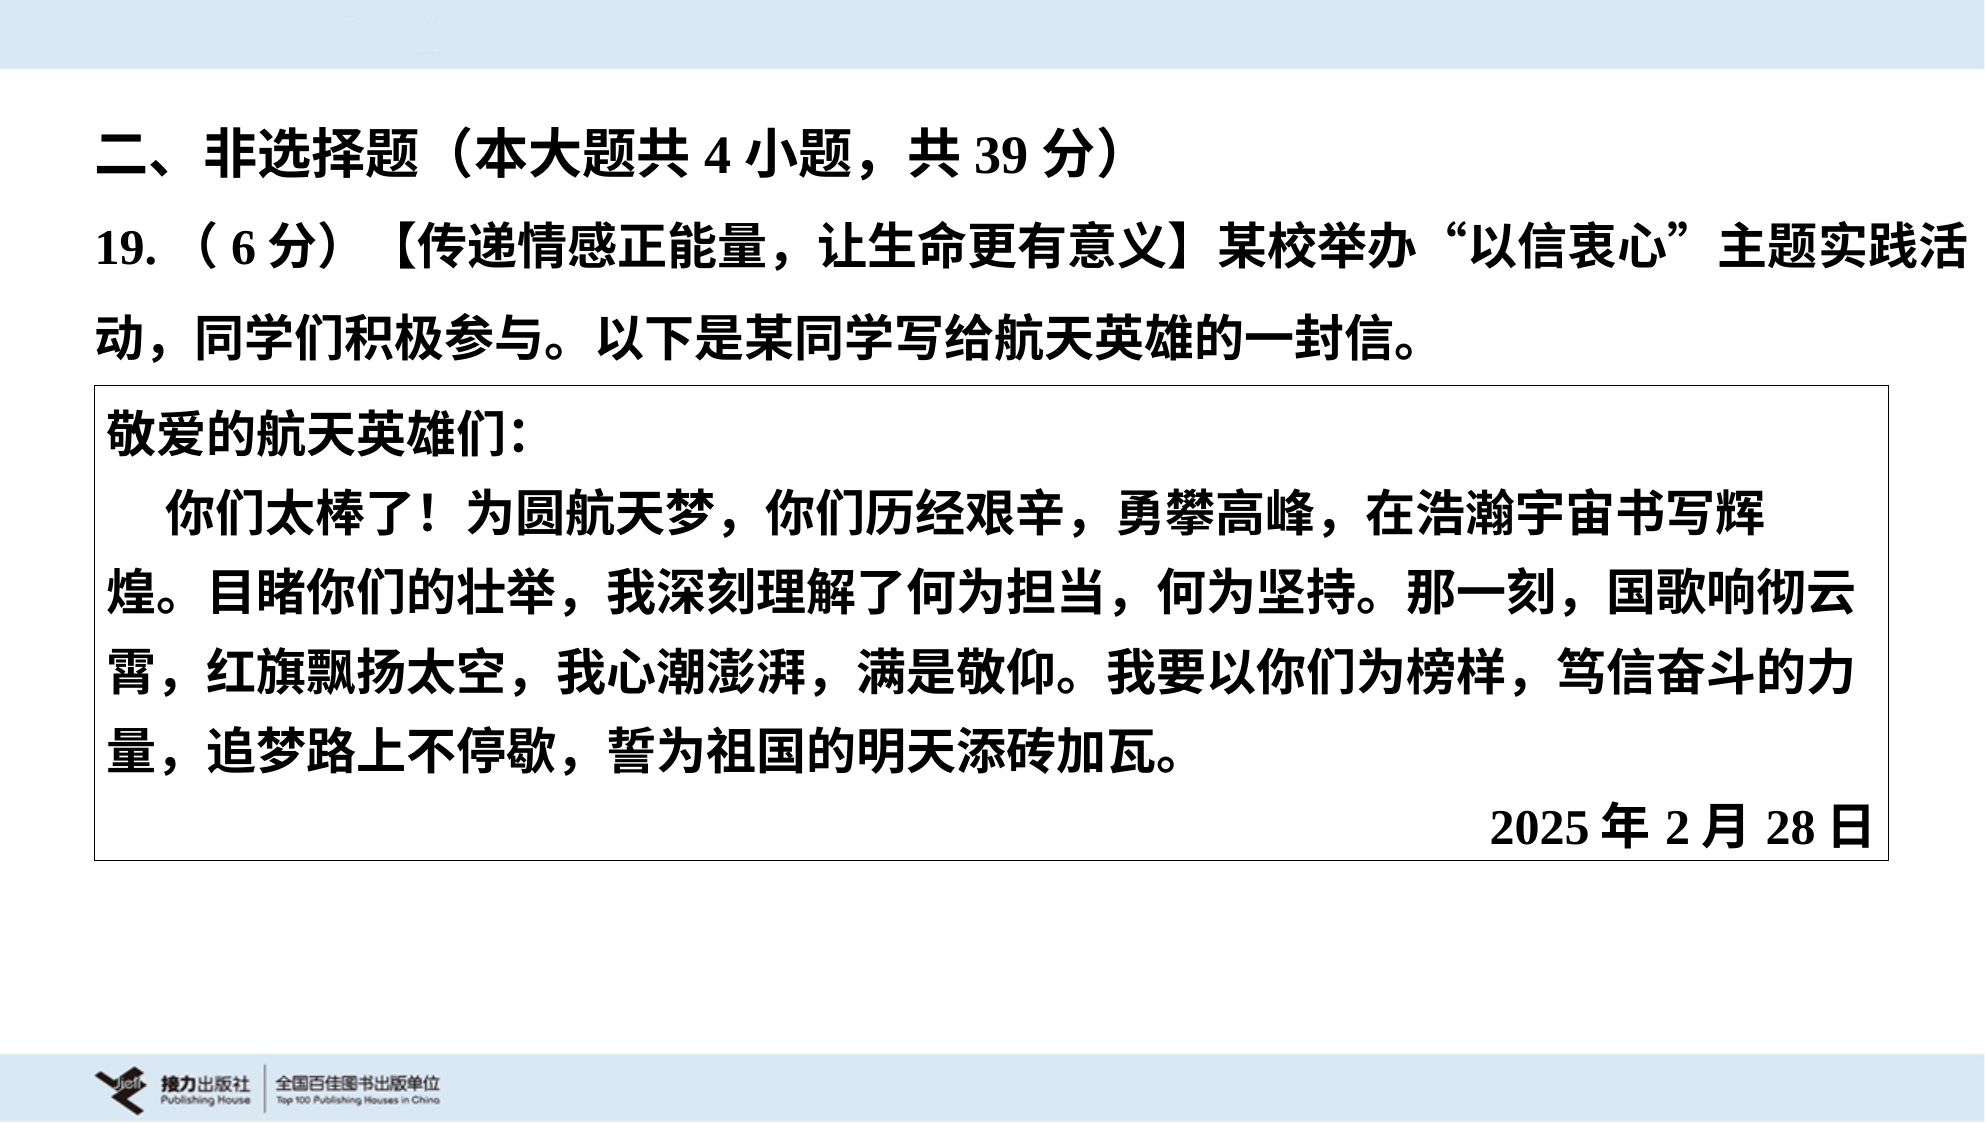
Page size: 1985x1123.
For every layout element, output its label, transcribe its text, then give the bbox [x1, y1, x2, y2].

picture [0, 0, 1985, 1122]
table_header 敬爱的航天英雄们： 你们太棒了！为圆航天梦，你们历经艰辛，勇攀高峰，在浩瀚宇宙书写辉 煌。目睹你们的壮举，我深刻理解了何为担当，何为坚持。那一刻，国歌响彻云 霄，红旗飘扬太空，我心潮澎湃，满是敬仰。我要以你们为榜样，笃信奋斗的力 量，追梦路上不停歇，誓为祖国的明天添砖加瓦。 2025年2月28日 [95, 386, 1888, 860]
text_box 二、非选择题（本大题共4小题，共39分） [94, 88, 1892, 183]
text_box 19.（6分）【传递情感正能量，让生命更有意义】某校举办“以信衷心”主题实践活 动，同学们积极参与。以下是某同学写给航天英雄的一封信。 [94, 183, 1892, 367]
